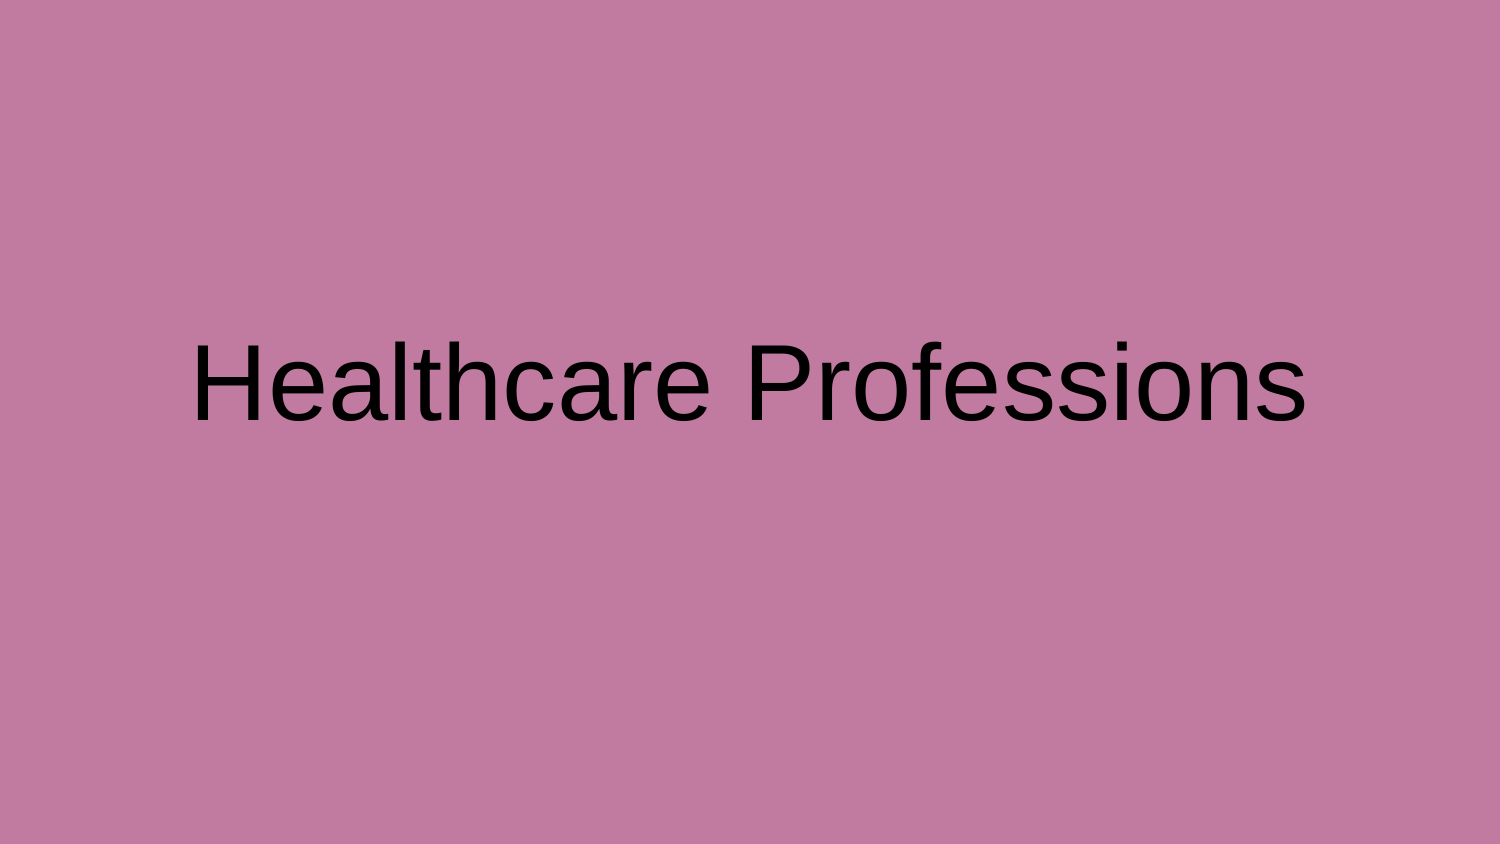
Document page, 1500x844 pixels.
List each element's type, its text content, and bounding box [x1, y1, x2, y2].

title Healthcare Professions [51, 122, 1449, 459]
